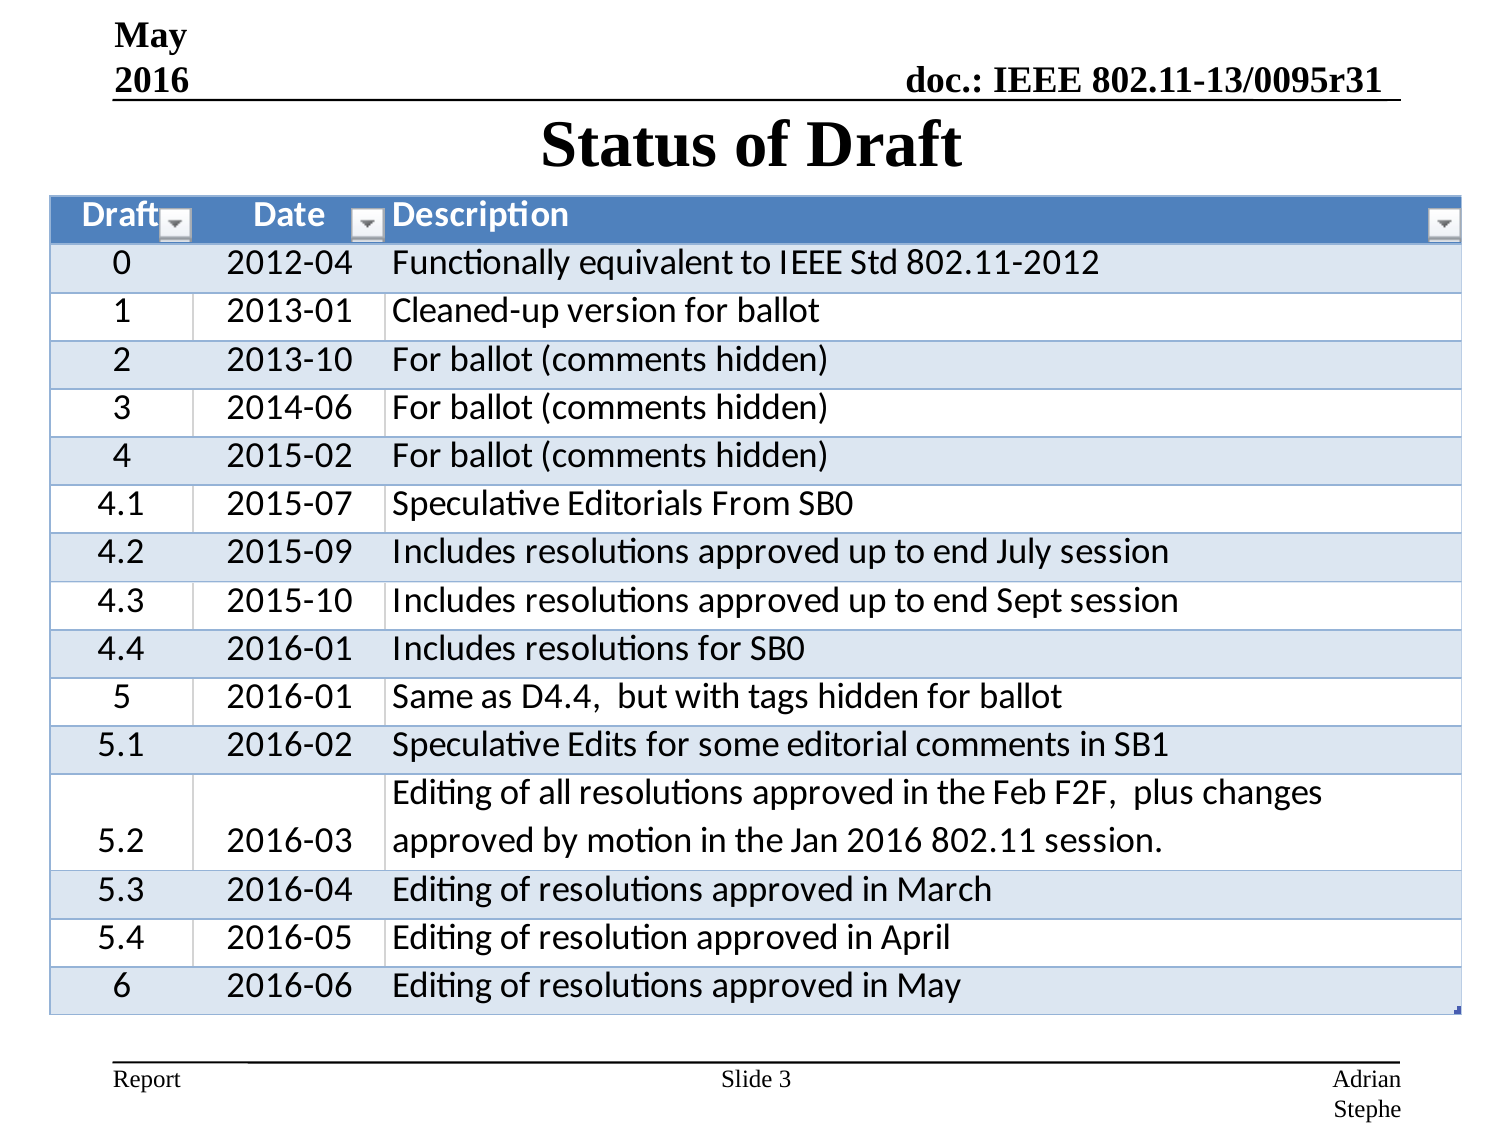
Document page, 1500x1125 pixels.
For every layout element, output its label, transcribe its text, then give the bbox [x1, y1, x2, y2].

footer Adrian Stephens, Intel Corporation [1324, 1061, 1402, 1093]
slide_number Slide 3 [712, 1061, 800, 1093]
title Status of Draft [114, 102, 1390, 178]
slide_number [114, 54, 272, 101]
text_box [48, 195, 1464, 1017]
